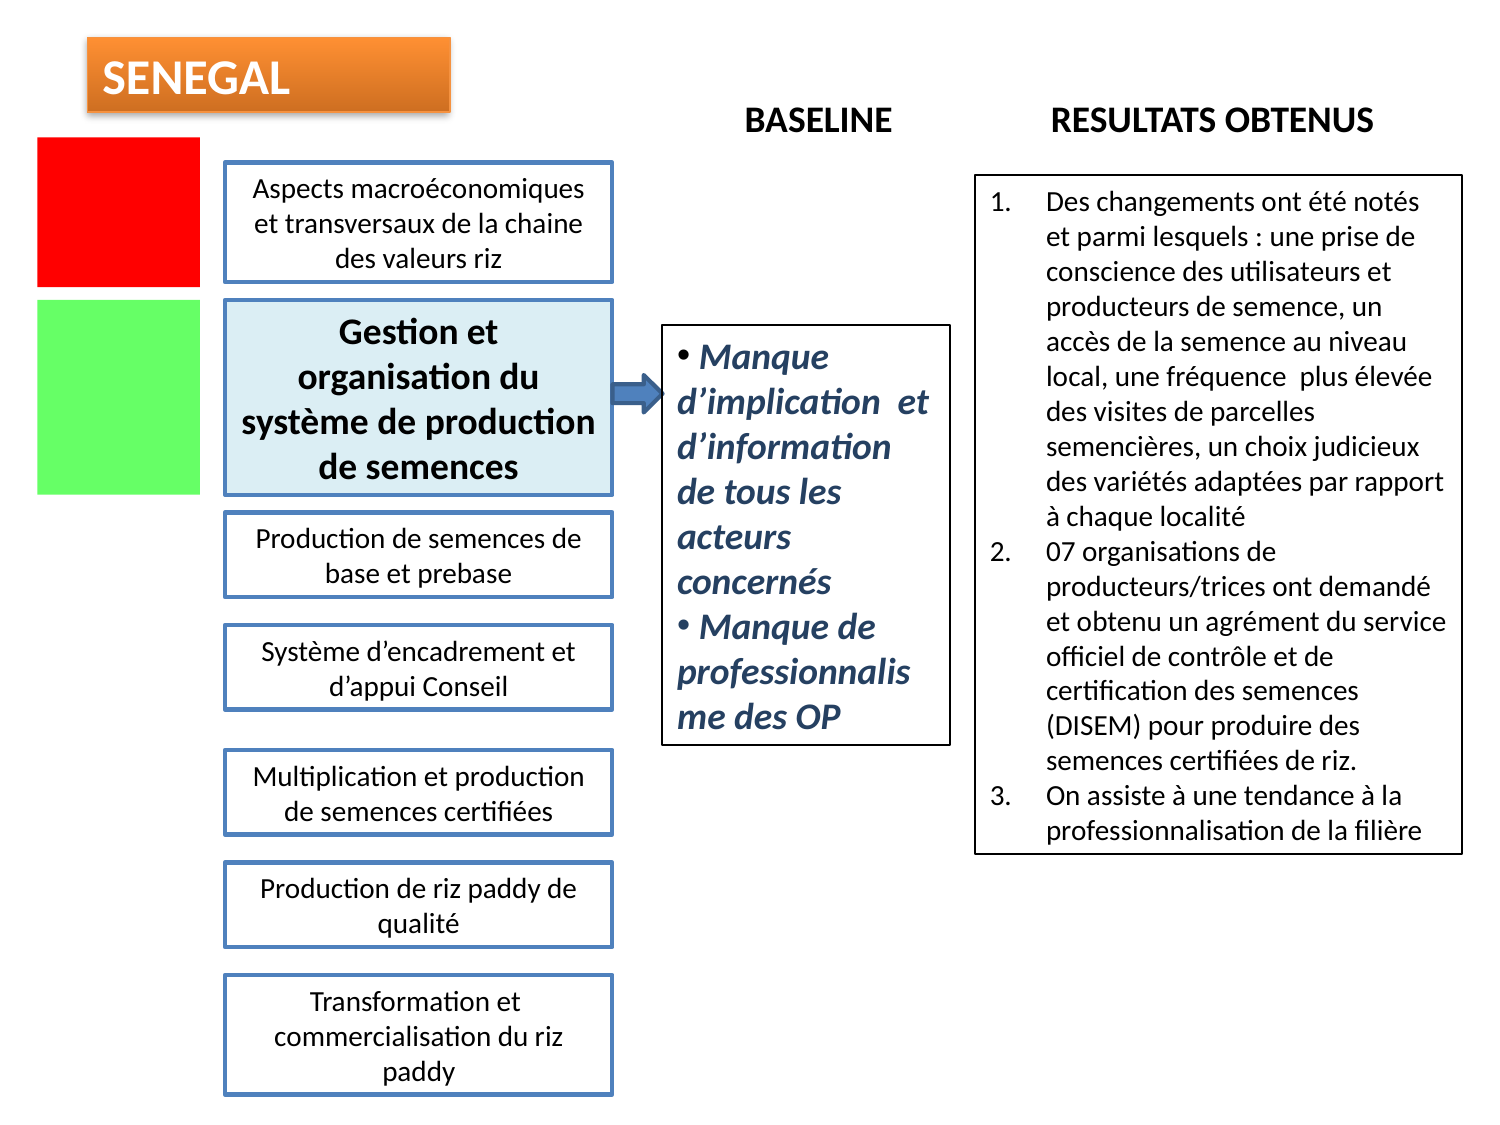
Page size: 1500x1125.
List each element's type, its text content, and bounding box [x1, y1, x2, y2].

text_box Multiplication et production de semences certifiées [223, 748, 614, 837]
text_box BASELINE [687, 87, 950, 148]
text_box Production de riz paddy de qualité [223, 860, 614, 949]
text_box RESULTATS OBTENUS [975, 87, 1450, 148]
text_box [610, 373, 662, 415]
text_box Manque d’implication et d’information de tous les acteurs concernés Manque de professionnalisme des OP [662, 324, 950, 745]
text_box Des changements ont été notés et parmi lesquels : une prise de conscience des utilisateurs et producteurs de semence, un accès de la semence au niveau local, une fréquence plus élevée des visites de parcelles semencières, un choix judicieux des variétés adaptées par rapport à chaque localité 07 organisations de producteurs/trices ont demandé et obtenu un agrément du service officiel de contrôle et de certification des semences (DISEM) pour produire des semences certifiées de riz. On assiste à une tendance à la professionnalisation de la filière [975, 174, 1463, 854]
text_box [37, 299, 200, 495]
text_box Aspects macroéconomiques et transversaux de la chaine des valeurs riz [223, 160, 614, 284]
text_box Gestion et organisation du système de production de semences [223, 298, 614, 497]
text_box SENEGAL [87, 37, 451, 113]
text_box Production de semences de base et prebase [223, 510, 614, 599]
text_box Système d’encadrement et d’appui Conseil [223, 623, 614, 712]
text_box [37, 137, 200, 288]
text_box Transformation et commercialisation du riz paddy [223, 973, 614, 1097]
